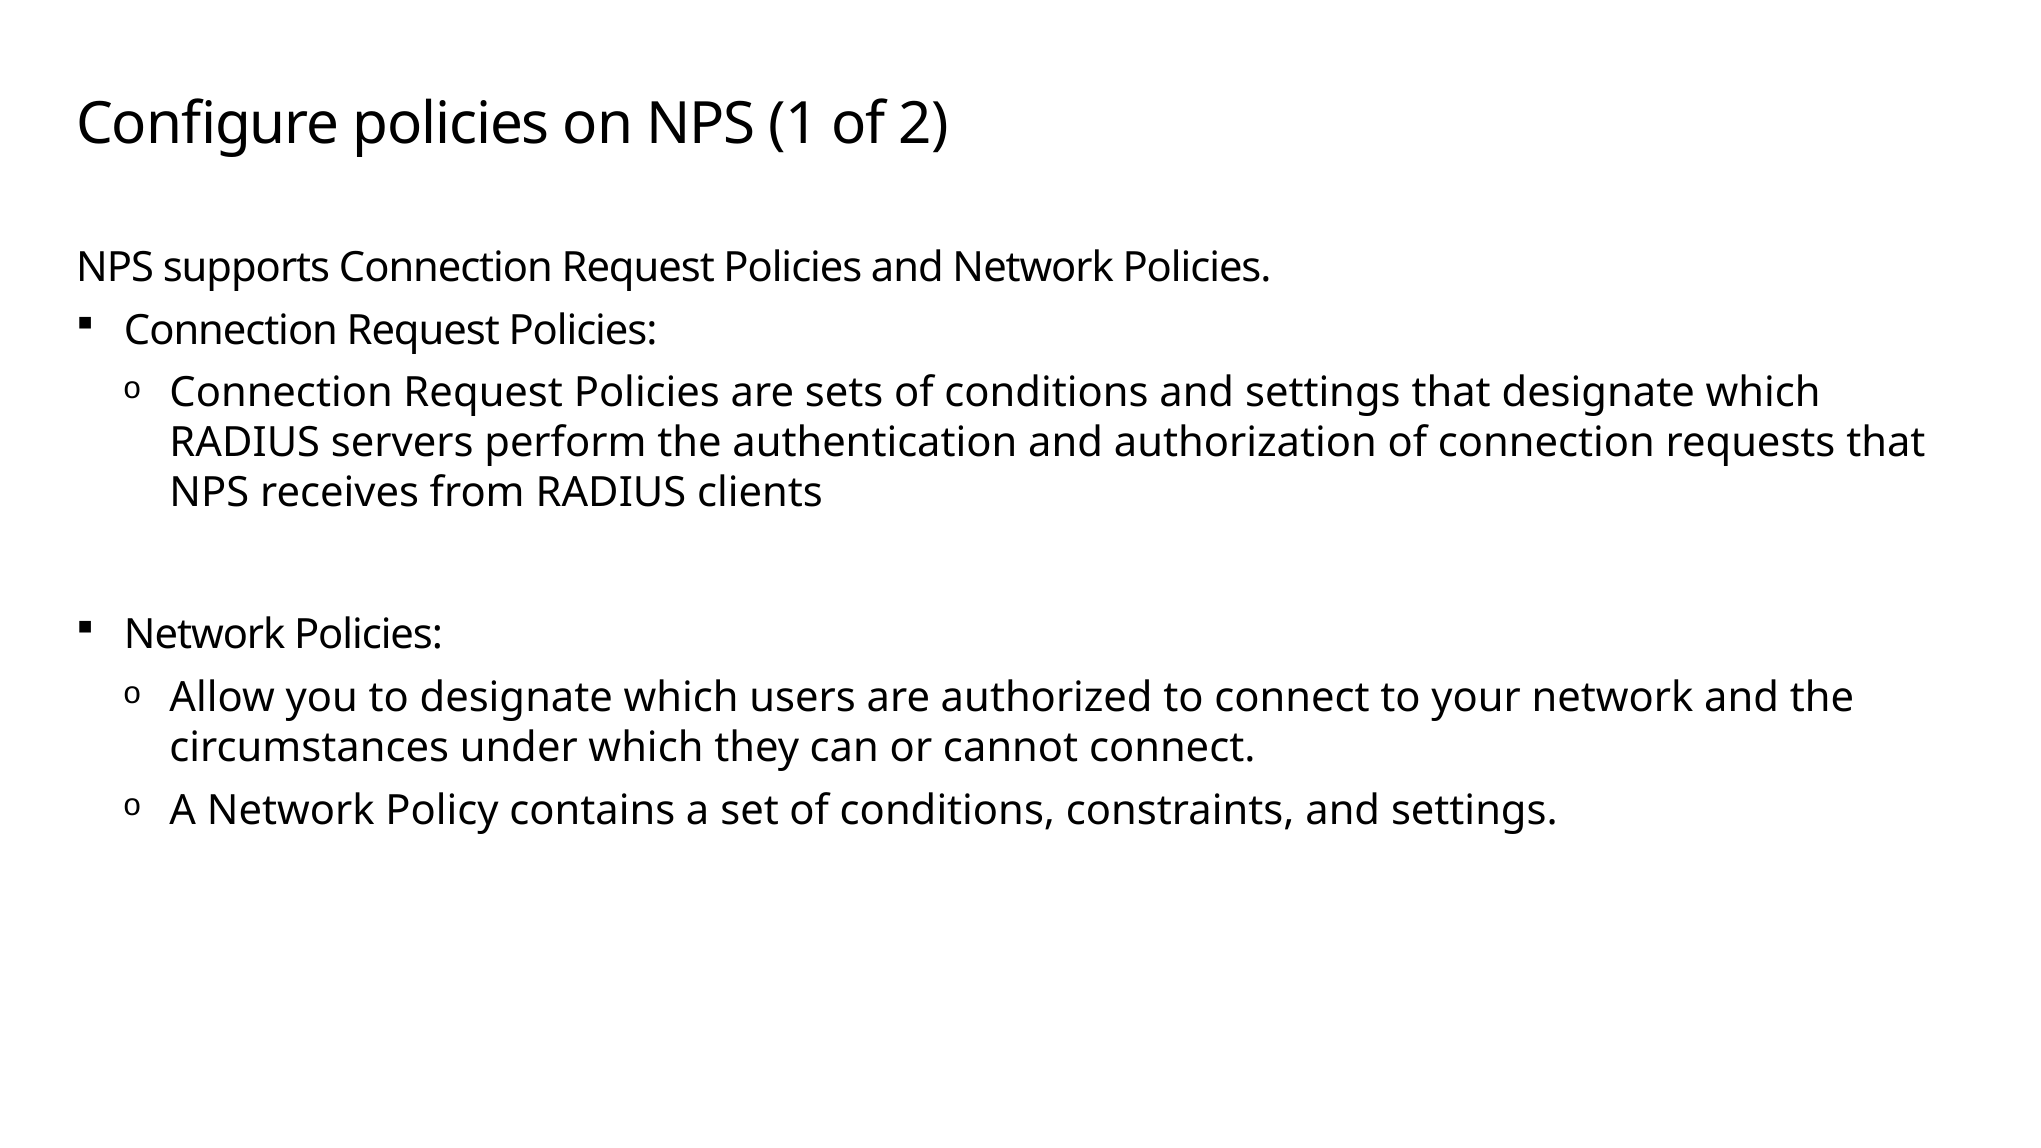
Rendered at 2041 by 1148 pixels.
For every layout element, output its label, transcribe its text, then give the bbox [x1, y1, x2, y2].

list NPS supports Connection Request Policies and Network Policies. Connection Request Policies: Connection Request Policies are sets of conditions and settings that designate which RADIUS servers perform the authentication and authorization of connection requests that NPS receives from RADIUS clients Network Policies: Allow you to designate which users are authorized to connect to your network and the circumstances under which they can or cannot connect. A Network Policy contains a set of conditions, constraints, and settings. [76, 240, 1970, 1074]
title Configure policies on NPS (1 of 2) [76, 93, 1968, 161]
